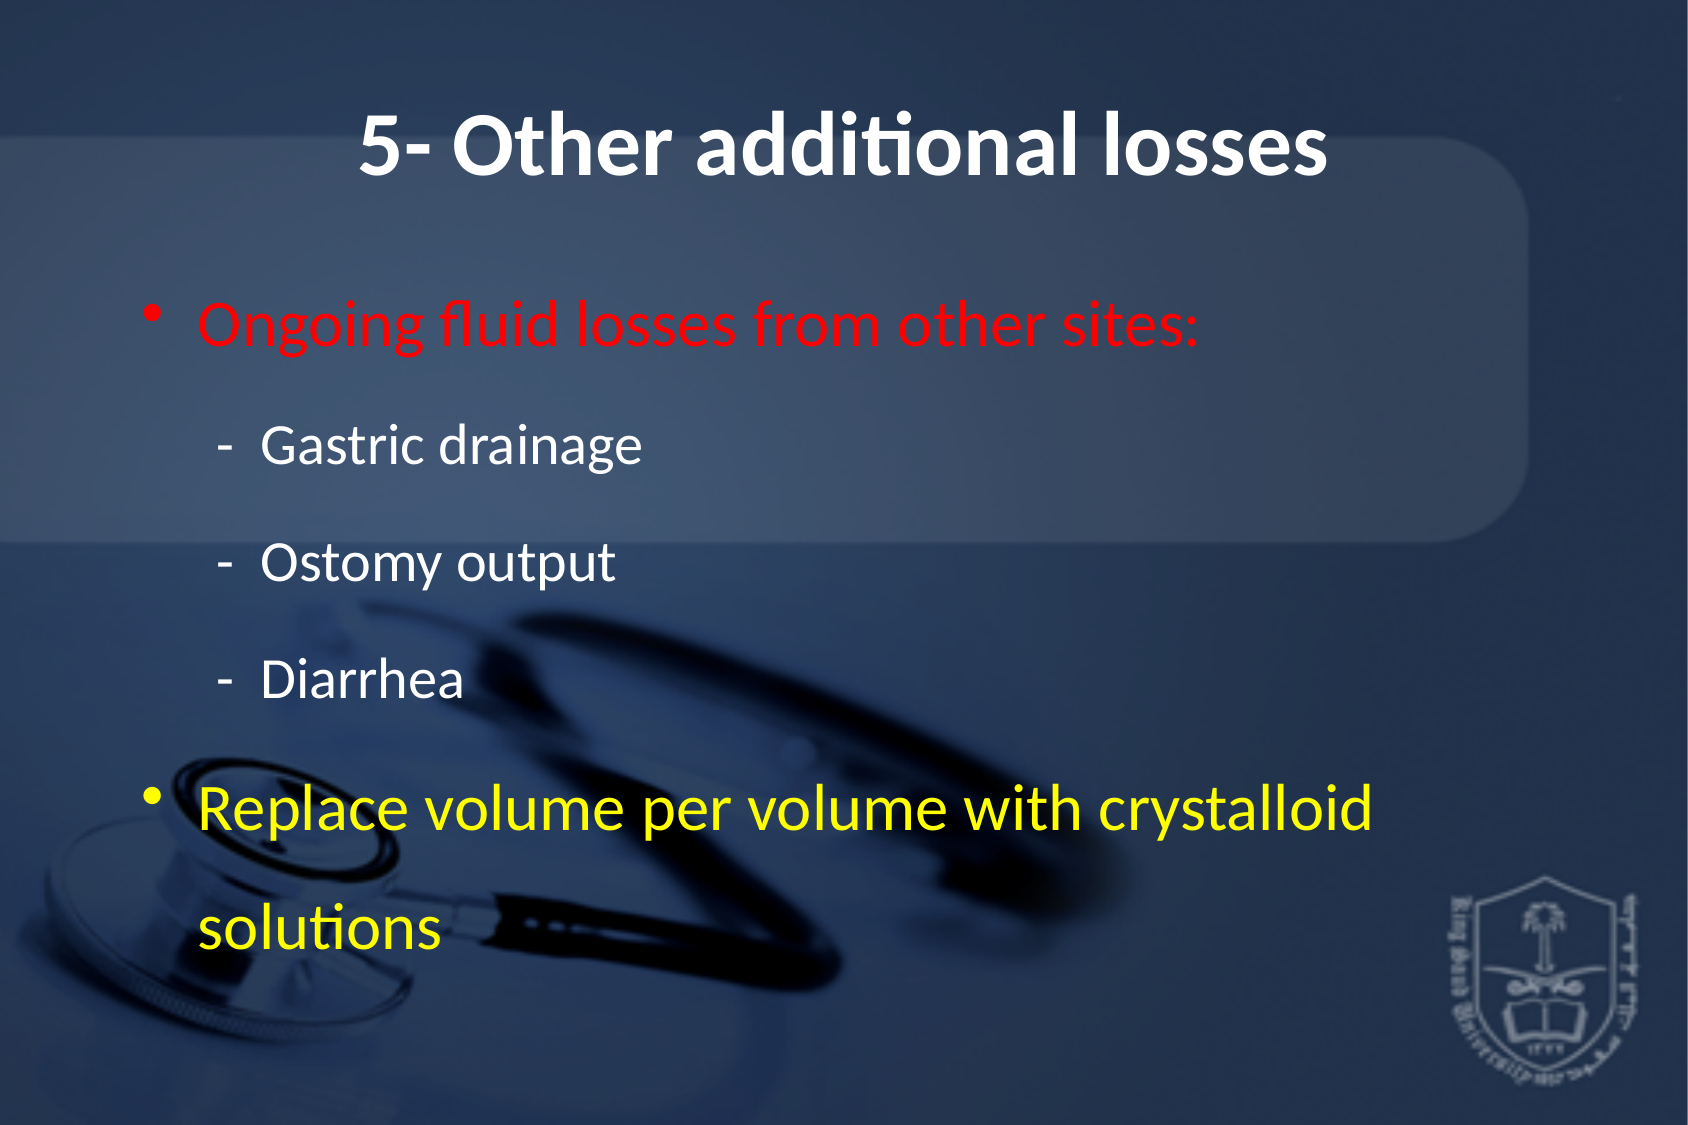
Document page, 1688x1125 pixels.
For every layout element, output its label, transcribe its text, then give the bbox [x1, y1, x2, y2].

picture [0, 0, 1688, 1125]
list Ongoing fluid losses from other sites: - Gastric drainage - Ostomy output - Diarrhea Replace volume per volume with crystalloid solutions [126, 232, 1561, 745]
title 5- Other additional losses [84, 45, 1604, 233]
